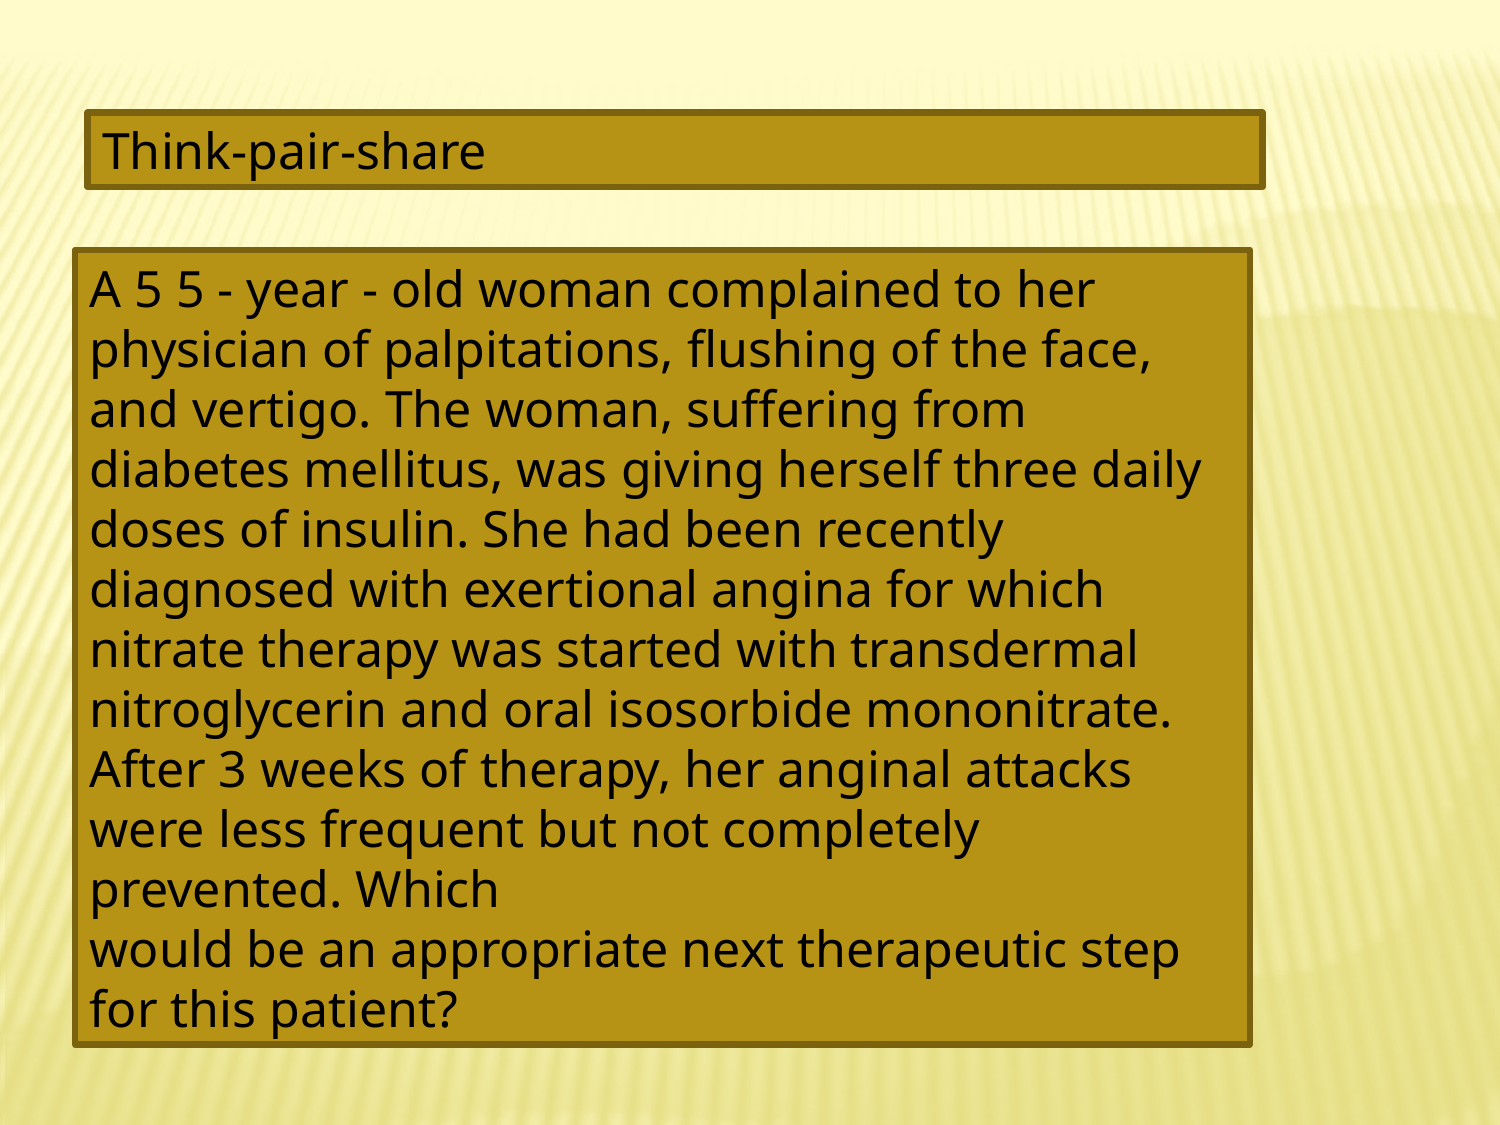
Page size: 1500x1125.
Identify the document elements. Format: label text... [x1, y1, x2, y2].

text_box A 5 5 - year - old woman complained to her physician of palpitations, flushing of the face, and vertigo. The woman, suffering from diabetes mellitus, was giving herself three daily doses of insulin. She had been recently diagnosed with exertional angina for which nitrate therapy was started with transdermal nitroglycerin and oral isosorbide mononitrate. After 3 weeks of therapy, her anginal attacks were less frequent but not completely prevented. Which would be an appropriate next therapeutic step for this patient? [75, 249, 1250, 1045]
text_box Think-pair-share [87, 112, 1263, 188]
